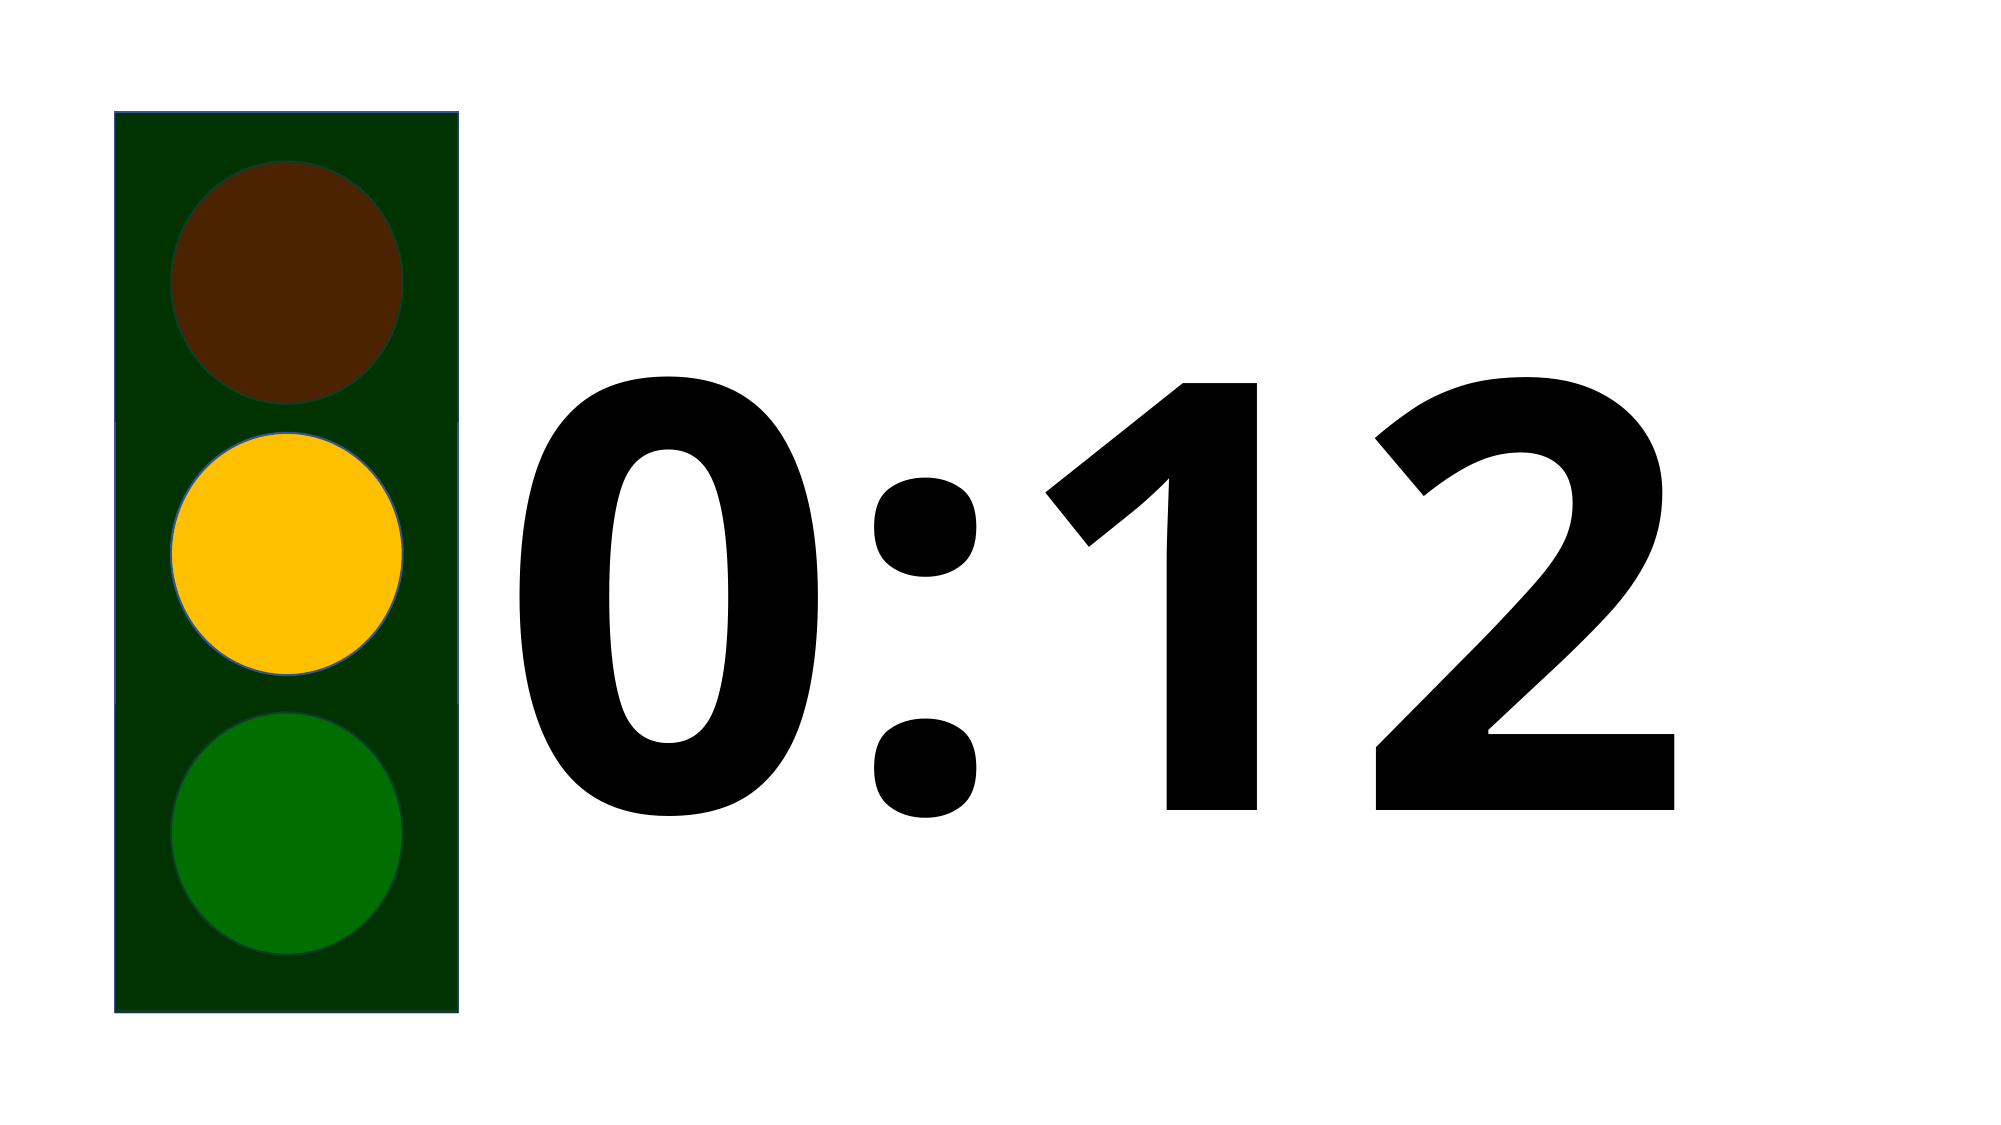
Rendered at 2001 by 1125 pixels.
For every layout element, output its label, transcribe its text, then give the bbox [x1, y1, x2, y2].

text_box [114, 112, 459, 423]
text_box 0:12 [483, 204, 1924, 938]
text_box [114, 703, 459, 1014]
text_box [114, 423, 459, 703]
text_box [169, 431, 404, 677]
